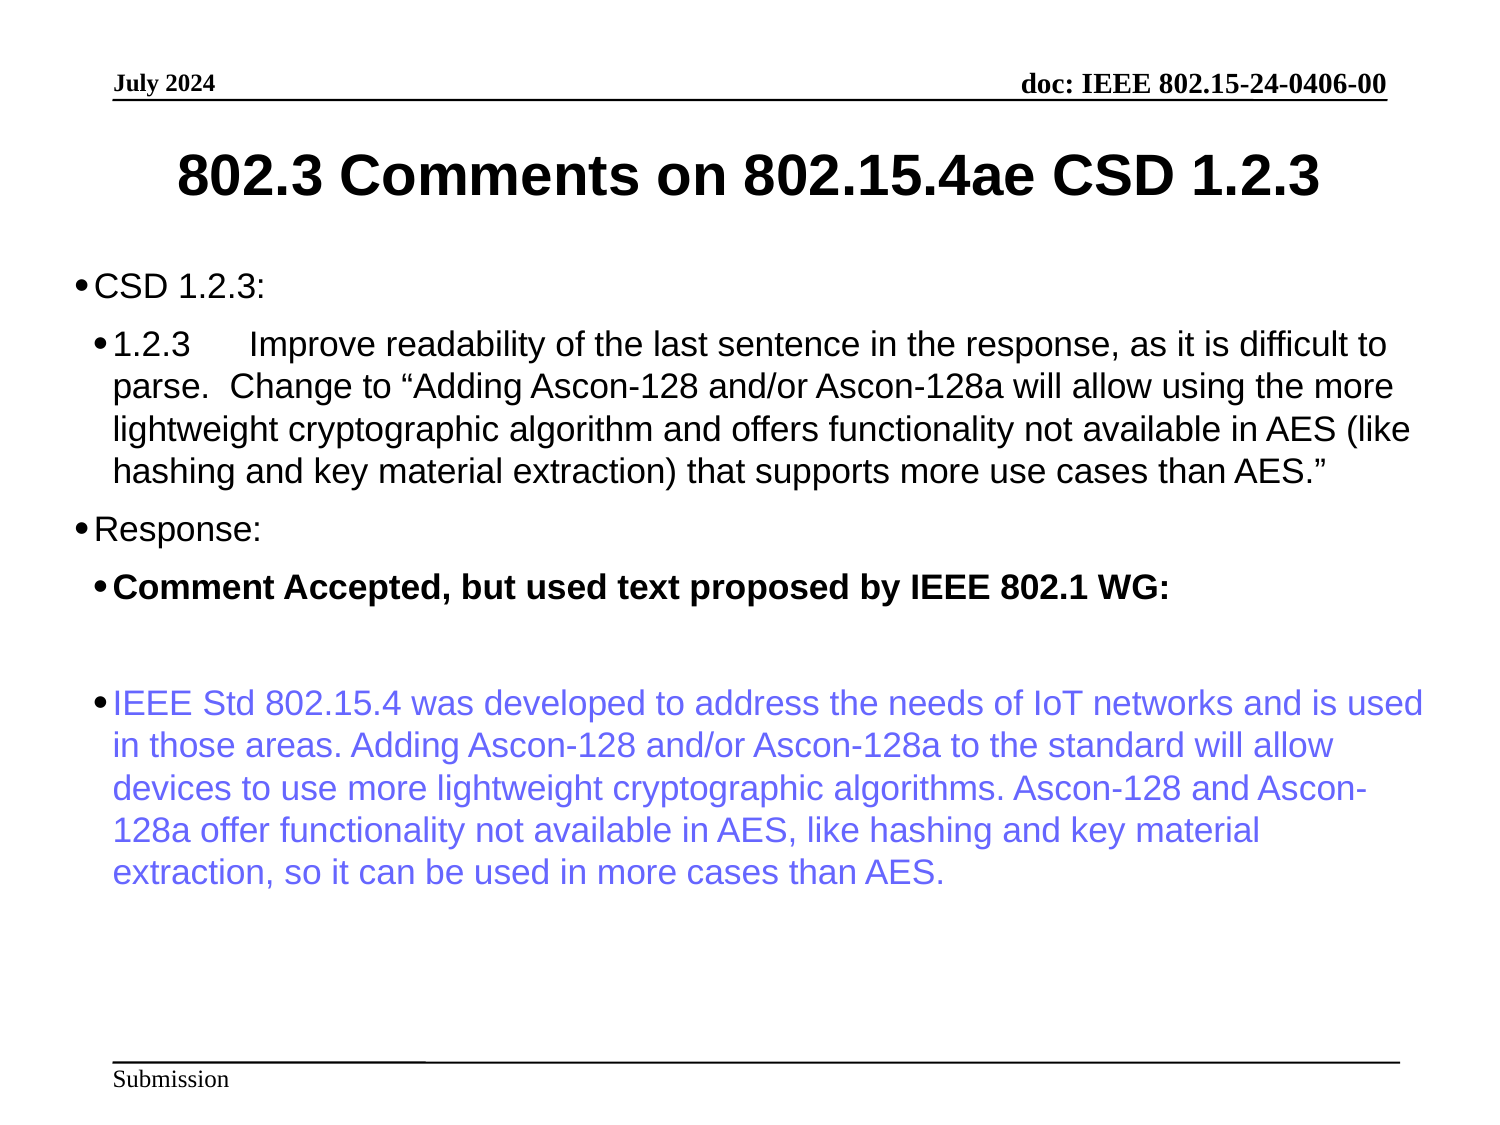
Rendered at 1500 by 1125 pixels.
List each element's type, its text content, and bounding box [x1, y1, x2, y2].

text_box 802.3 Comments on 802.15.4ae CSD 1.2.3 [74, 112, 1425, 233]
text_box CSD 1.2.3: 1.2.3 Improve readability of the last sentence in the response, as it is difficult to parse. Change to “Adding Ascon-128 and/or Ascon-128a will allow using the more lightweight cryptographic algorithm and offers functionality not available in AES (like hashing and key material extraction) that supports more use cases than AES.” Response: Comment Accepted, but used text proposed by IEEE 802.1 WG: IEEE Std 802.15.4 was developed to address the needs of IoT networks and is used in those areas. Adding Ascon-128 and/or Ascon-128a to the standard will allow devices to use more lightweight cryptographic algorithms. Ascon-128 and Ascon-128a offer functionality not available in AES, like hashing and key material extraction, so it can be used in more cases than AES. [74, 263, 1425, 916]
